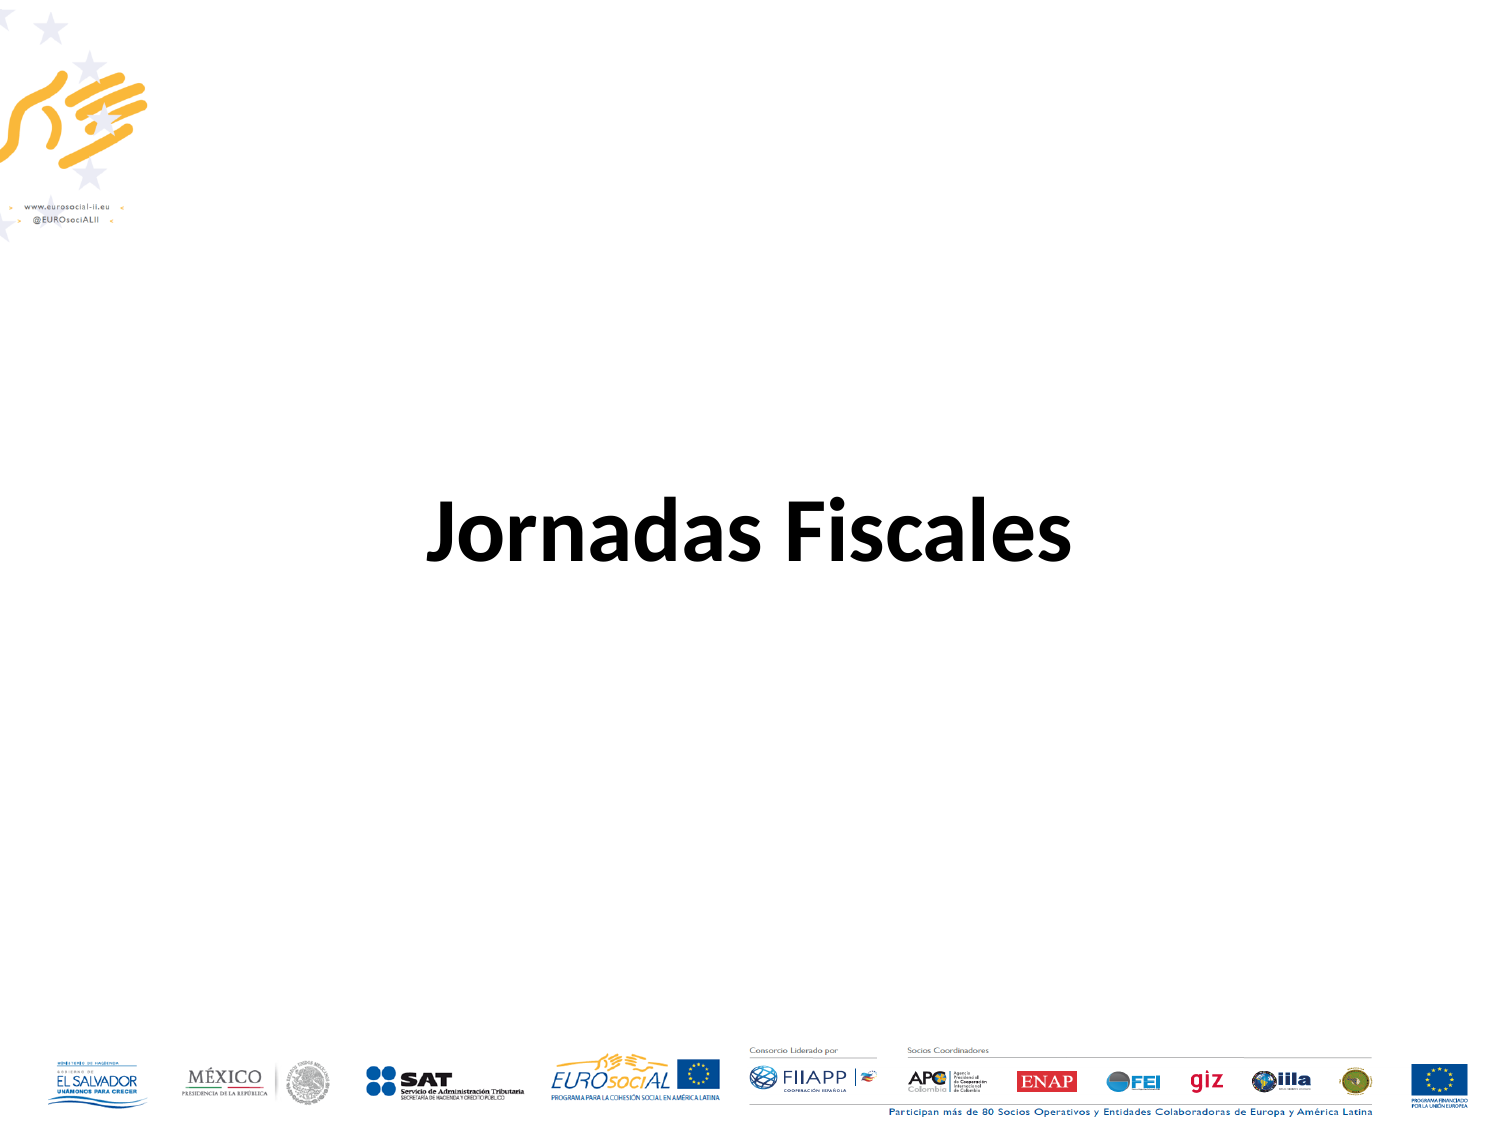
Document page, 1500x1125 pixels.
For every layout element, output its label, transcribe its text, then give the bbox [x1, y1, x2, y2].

picture [48, 1047, 728, 1112]
text_box Jornadas Fiscales [0, 462, 1500, 588]
picture [0, 9, 157, 248]
picture [747, 1042, 1469, 1118]
